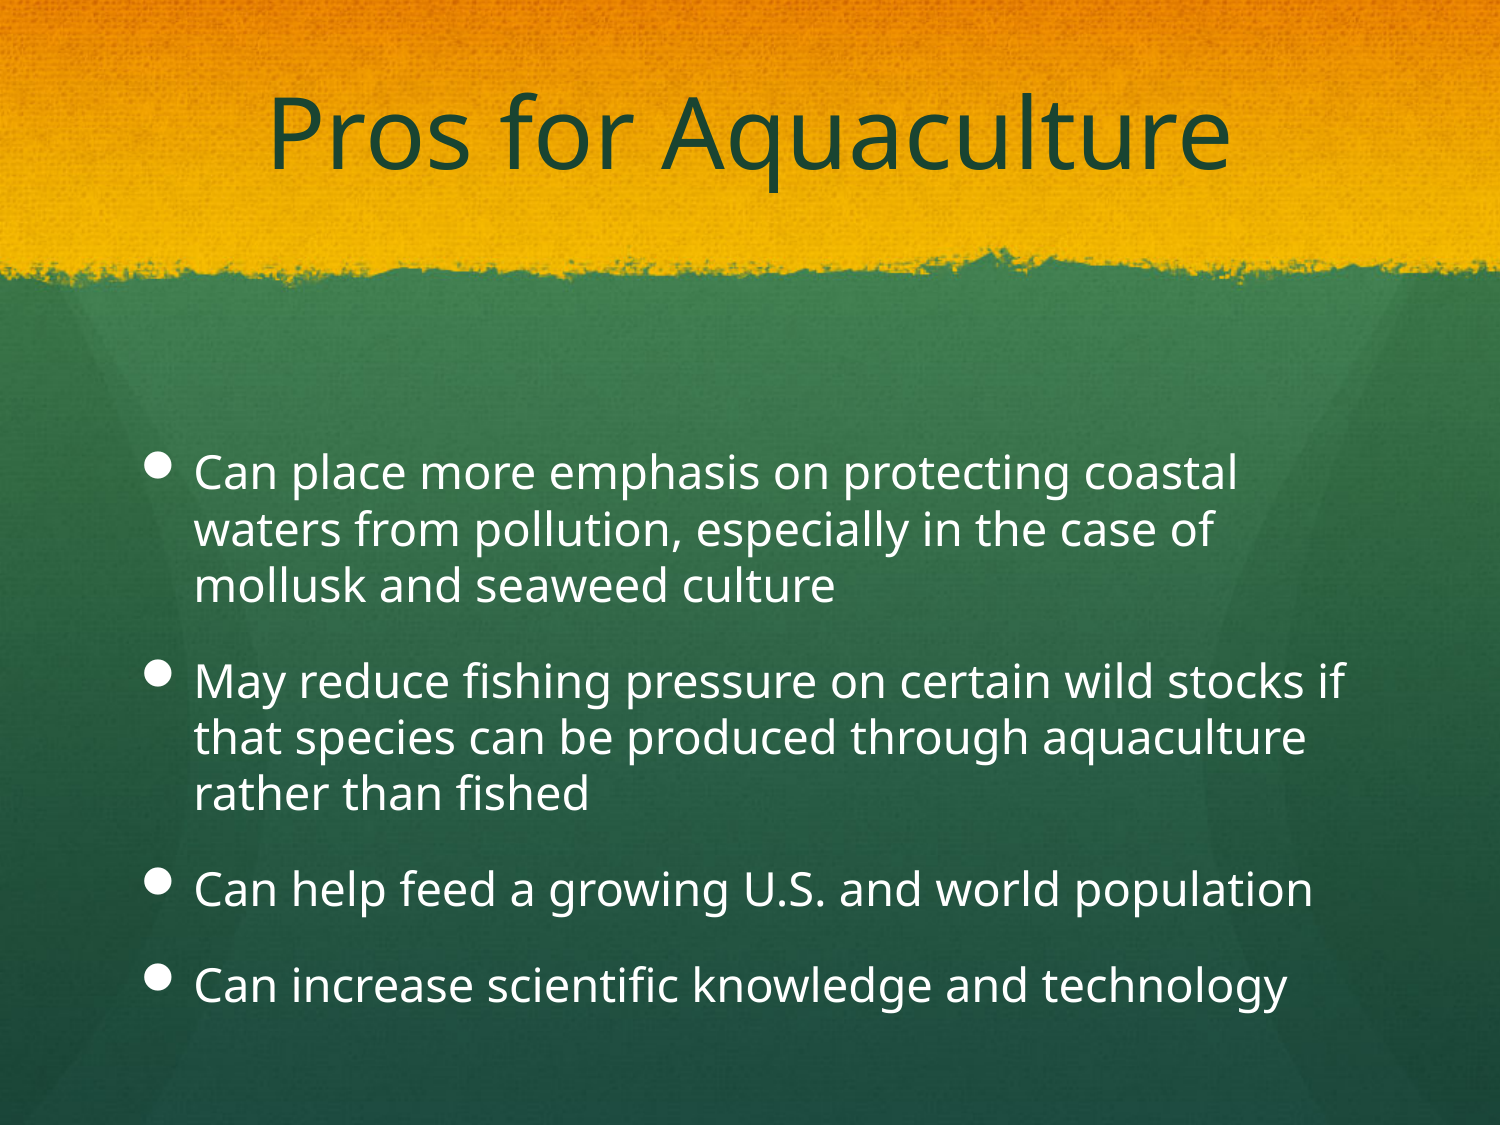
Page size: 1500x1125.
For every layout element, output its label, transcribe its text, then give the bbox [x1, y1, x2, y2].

title Pros for Aquaculture [125, 13, 1375, 246]
picture [0, 0, 1500, 1125]
list Can place more emphasis on protecting coastal waters from pollution, especially in the case of mollusk and seaweed culture May reduce fishing pressure on certain wild stocks if that species can be produced through aquaculture rather than fished Can help feed a growing U.S. and world population Can increase scientific knowledge and technology [125, 339, 1375, 1026]
